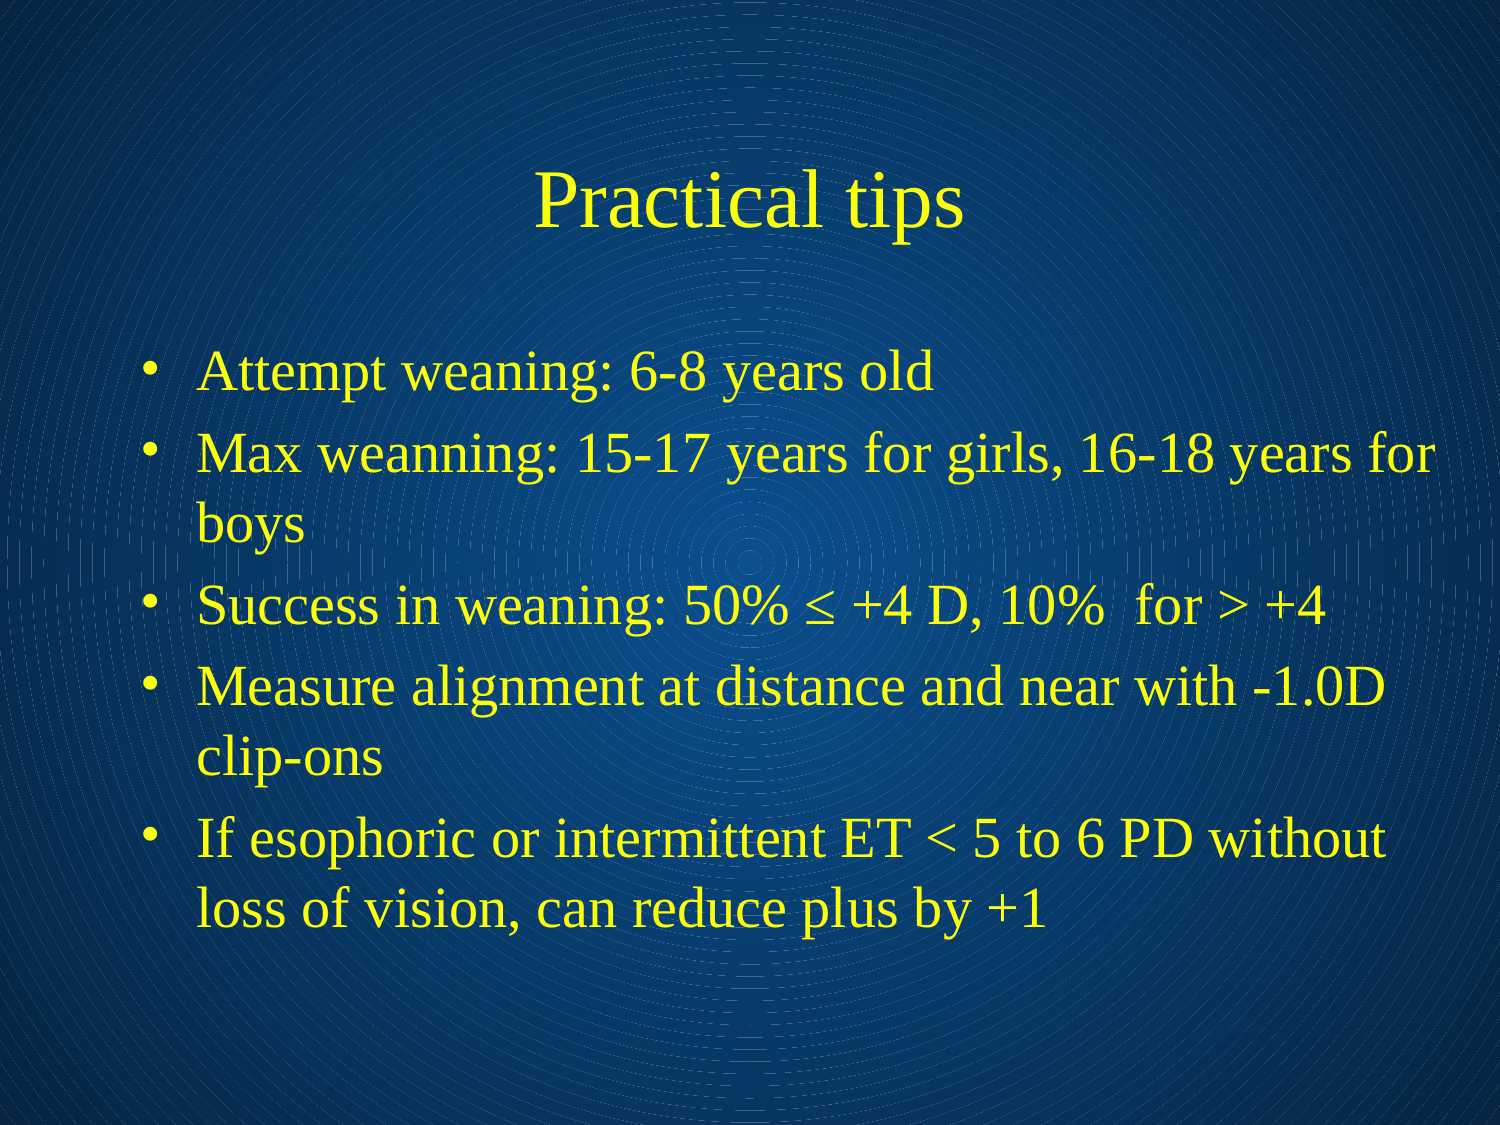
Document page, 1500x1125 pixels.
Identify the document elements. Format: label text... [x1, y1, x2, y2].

list Attempt weaning: 6-8 years old Max weanning: 15-17 years for girls, 16-18 years for boys Success in weaning: 50% ≤ +4 D, 10% for > +4 Measure alignment at distance and near with -1.0D clip-ons If esophoric or intermittent ET < 5 to 6 PD without loss of vision, can reduce plus by +1 [125, 324, 1463, 1000]
title Practical tips [112, 99, 1388, 288]
